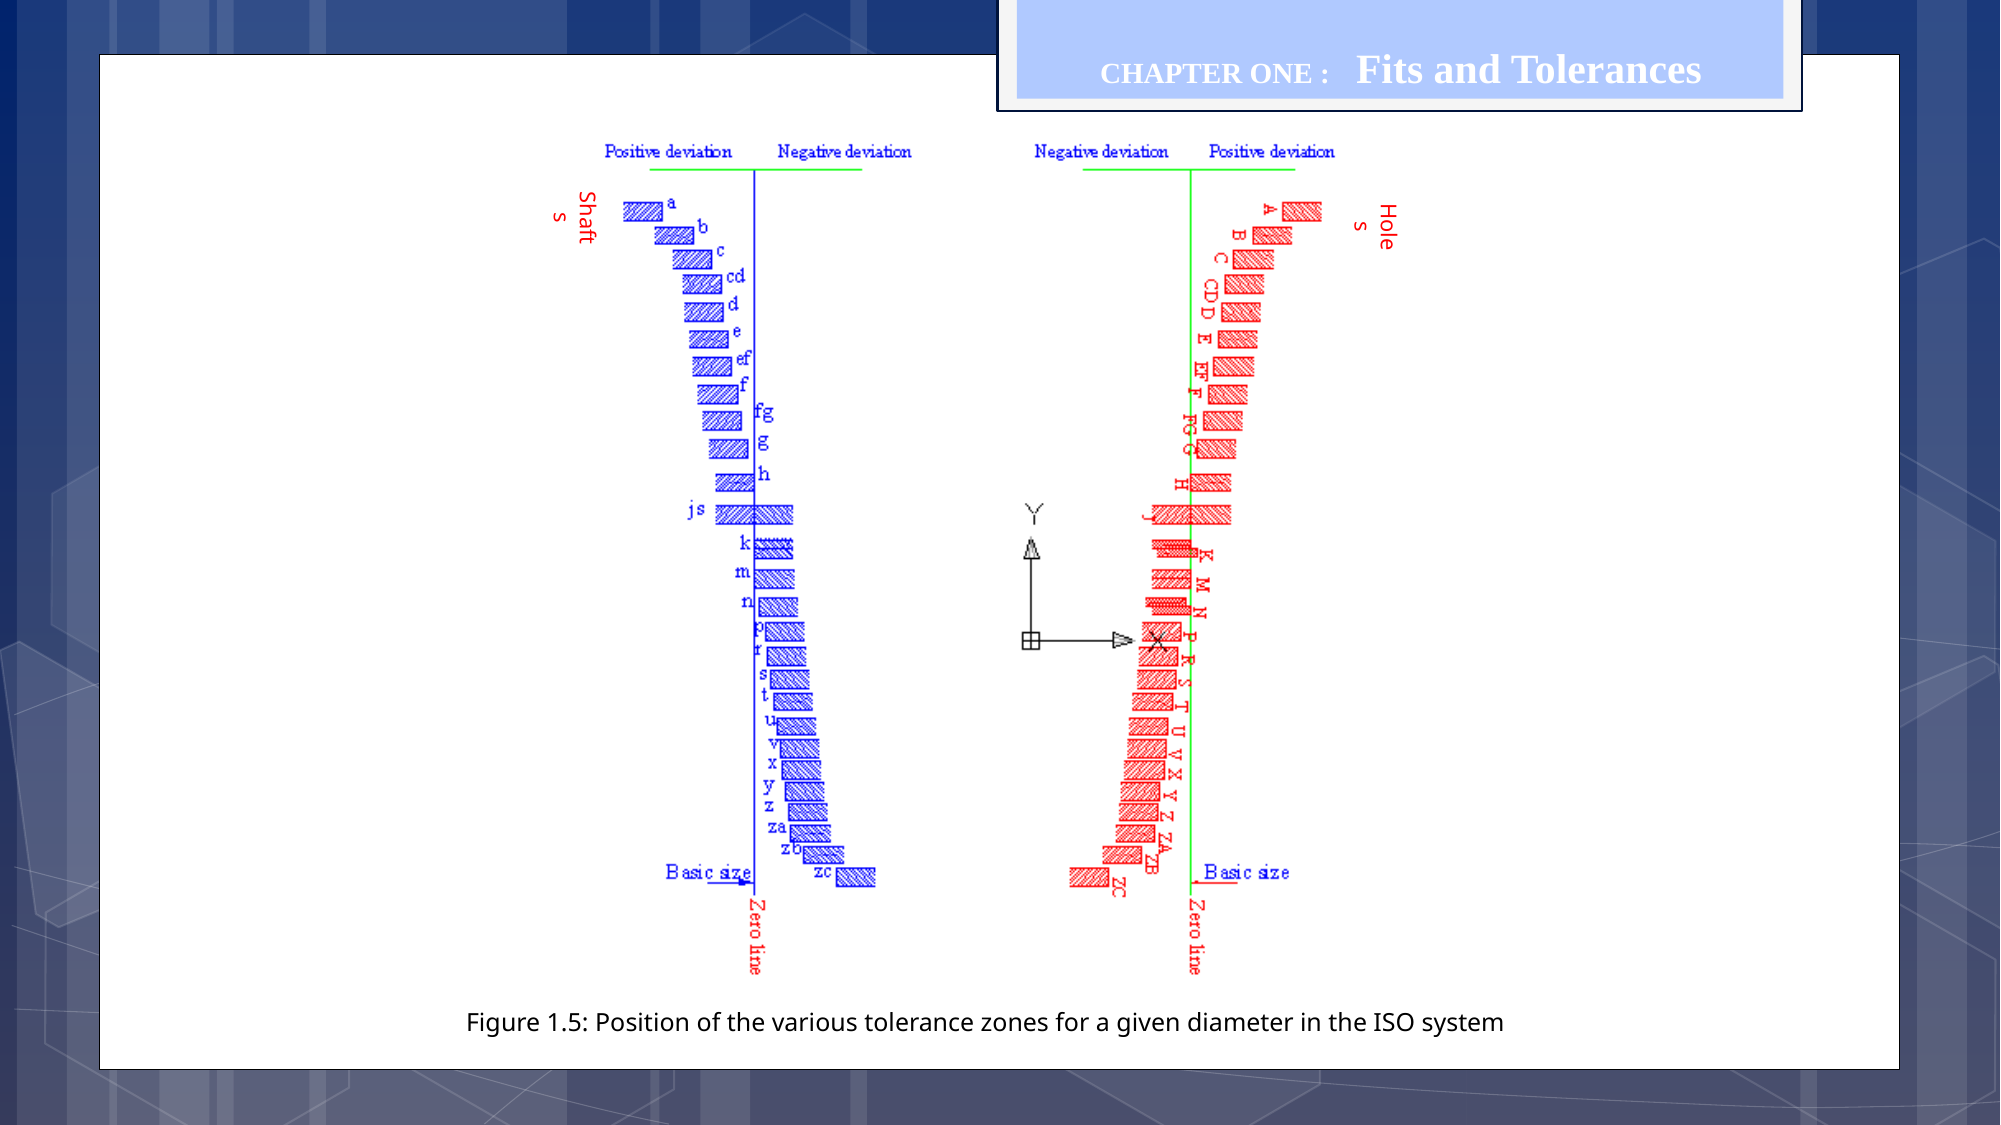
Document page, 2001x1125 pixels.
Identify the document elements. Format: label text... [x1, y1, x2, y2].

text_box Shafts [556, 175, 565, 261]
text_box Figure 1.5: Position of the various tolerance zones for a given diameter in the ISO system [451, 999, 1522, 1044]
picture [571, 133, 1402, 983]
text_box CHAPTER ONE : Fits and Tolerances [942, 0, 1860, 106]
